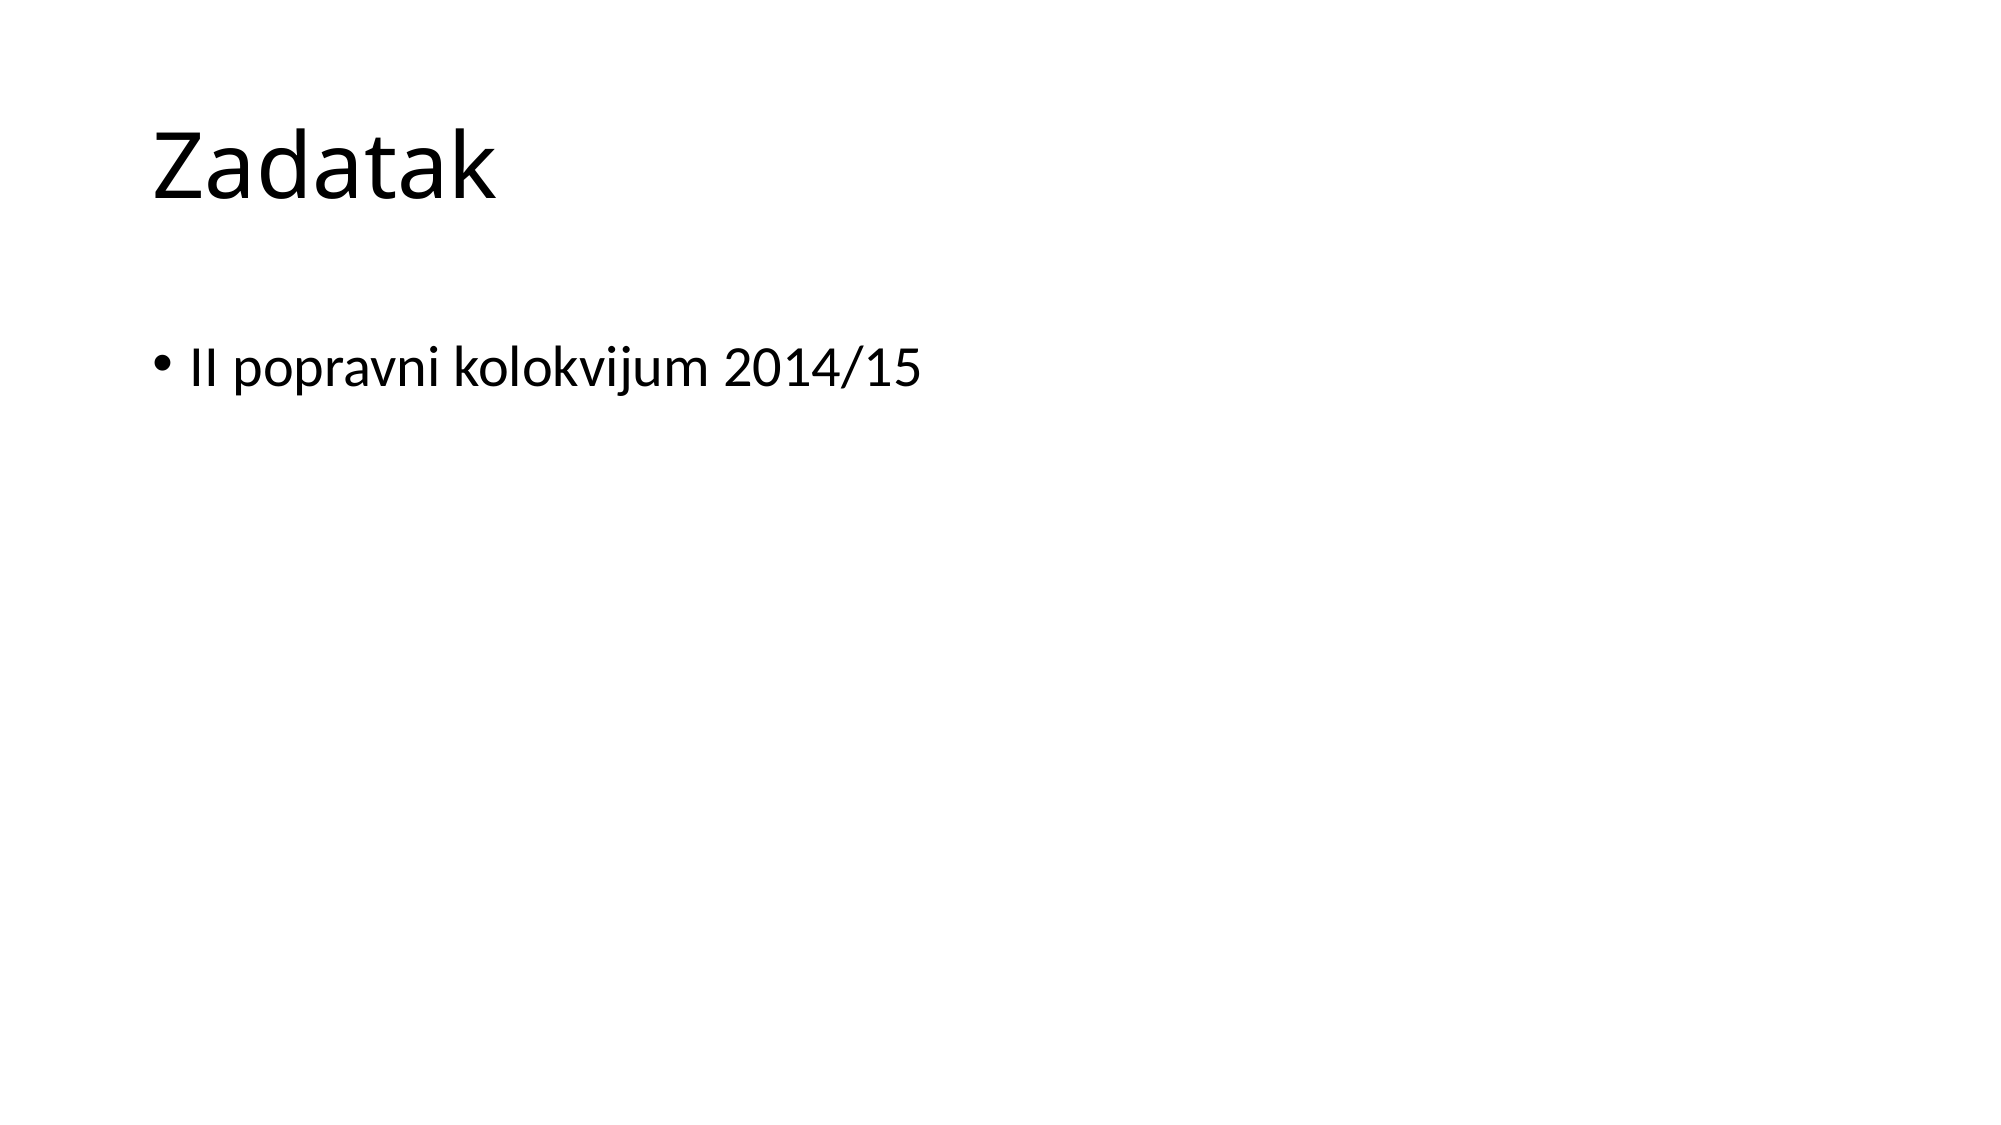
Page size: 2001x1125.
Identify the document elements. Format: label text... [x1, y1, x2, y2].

title Zadatak [137, 59, 1863, 278]
list II popravni kolokvijum 2014/15 [137, 299, 1863, 1014]
